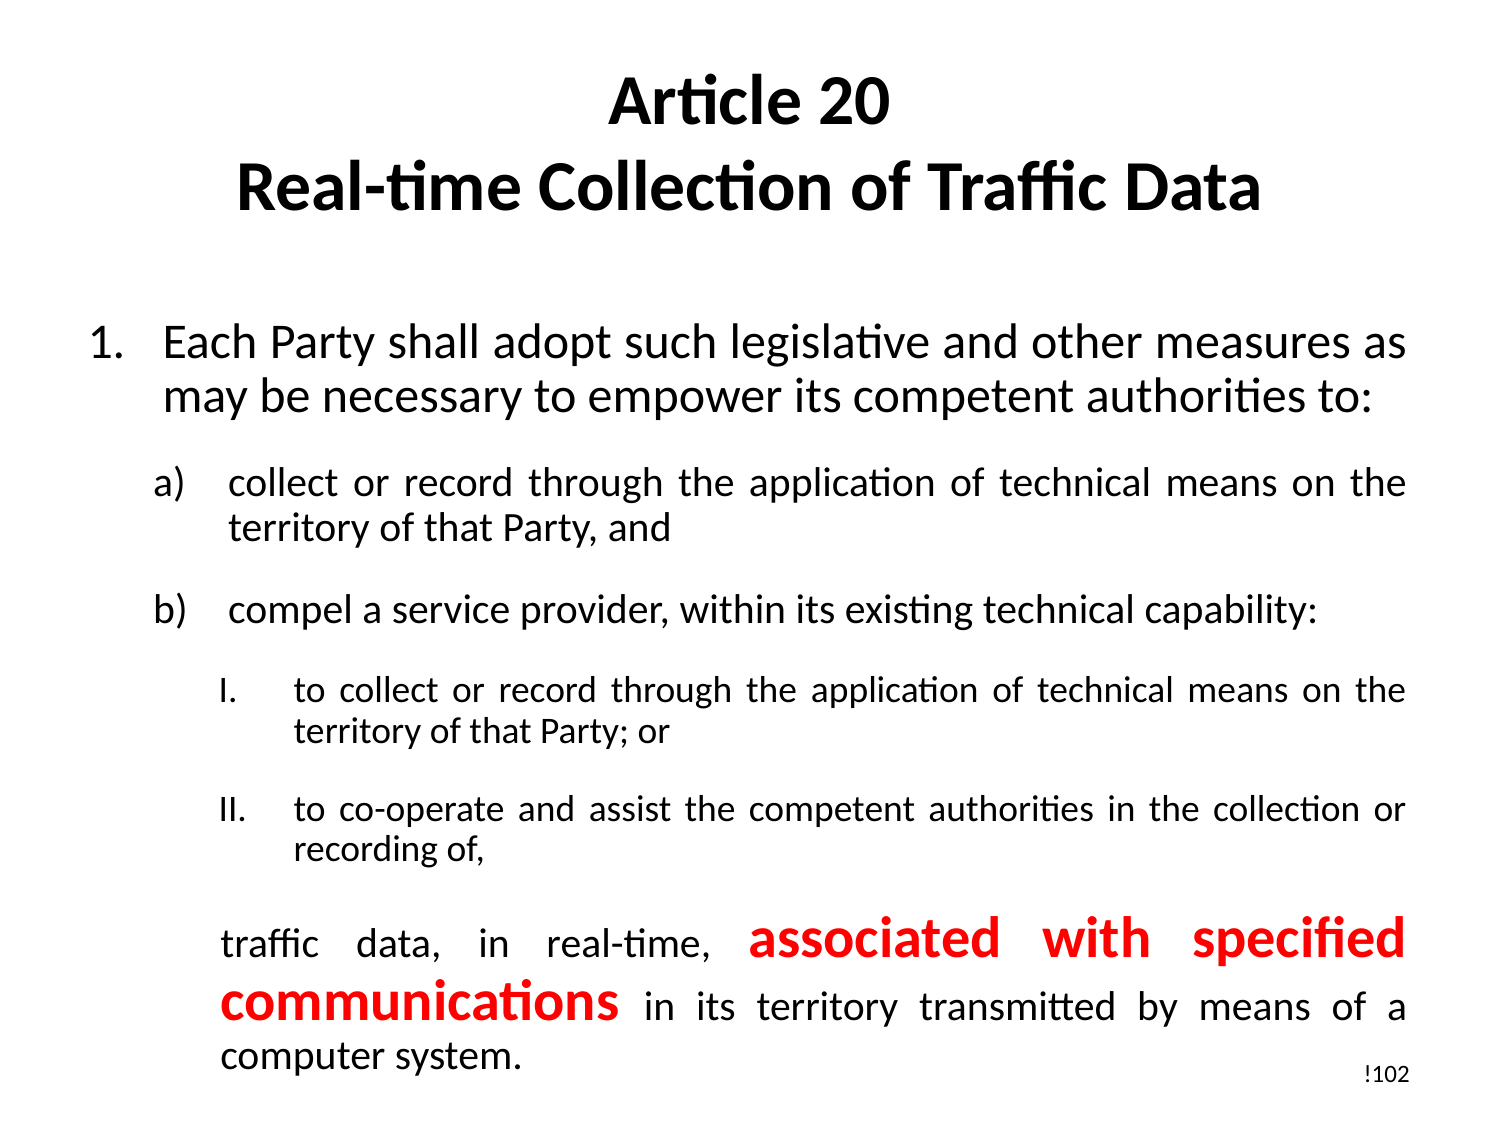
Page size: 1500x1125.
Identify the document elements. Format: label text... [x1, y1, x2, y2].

text_box Each Party shall adopt such legislative and other measures as may be necessary to empower its competent authorities to: collect or record through the application of technical means on the territory of that Party, and compel a service provider, within its existing technical capability: to collect or record through the application of technical means on the territory of that Party; or to co-operate and assist the competent authorities in the collection or recording of, traffic data, in real-time, associated with specified communications in its territory transmitted by means of a computer system. [72, 307, 1423, 1078]
slide_number !102 [1074, 1042, 1425, 1103]
title Article 20 Real-time Collection of Traffic Data [74, 44, 1426, 233]
